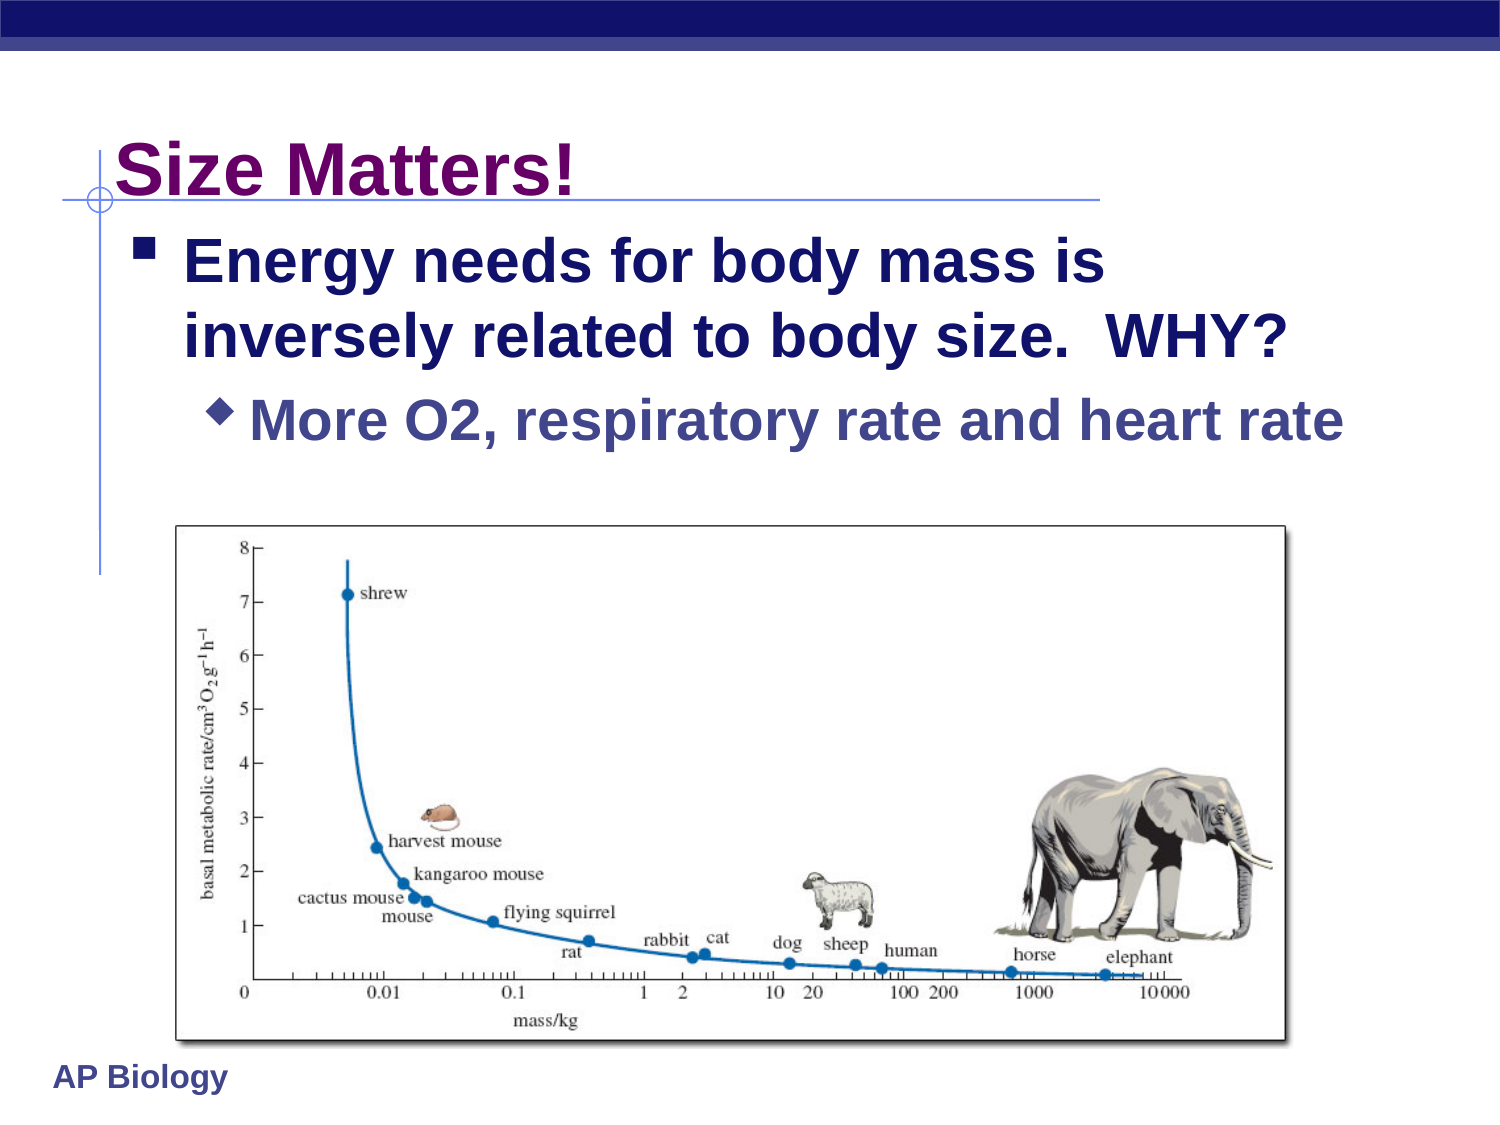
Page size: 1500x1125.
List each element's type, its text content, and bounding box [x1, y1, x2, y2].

title Size Matters! [99, 112, 1375, 238]
picture [174, 524, 1294, 1049]
list Energy needs for body mass is inversely related to body size. WHY? More O2, respiratory rate and heart rate [112, 212, 1388, 938]
